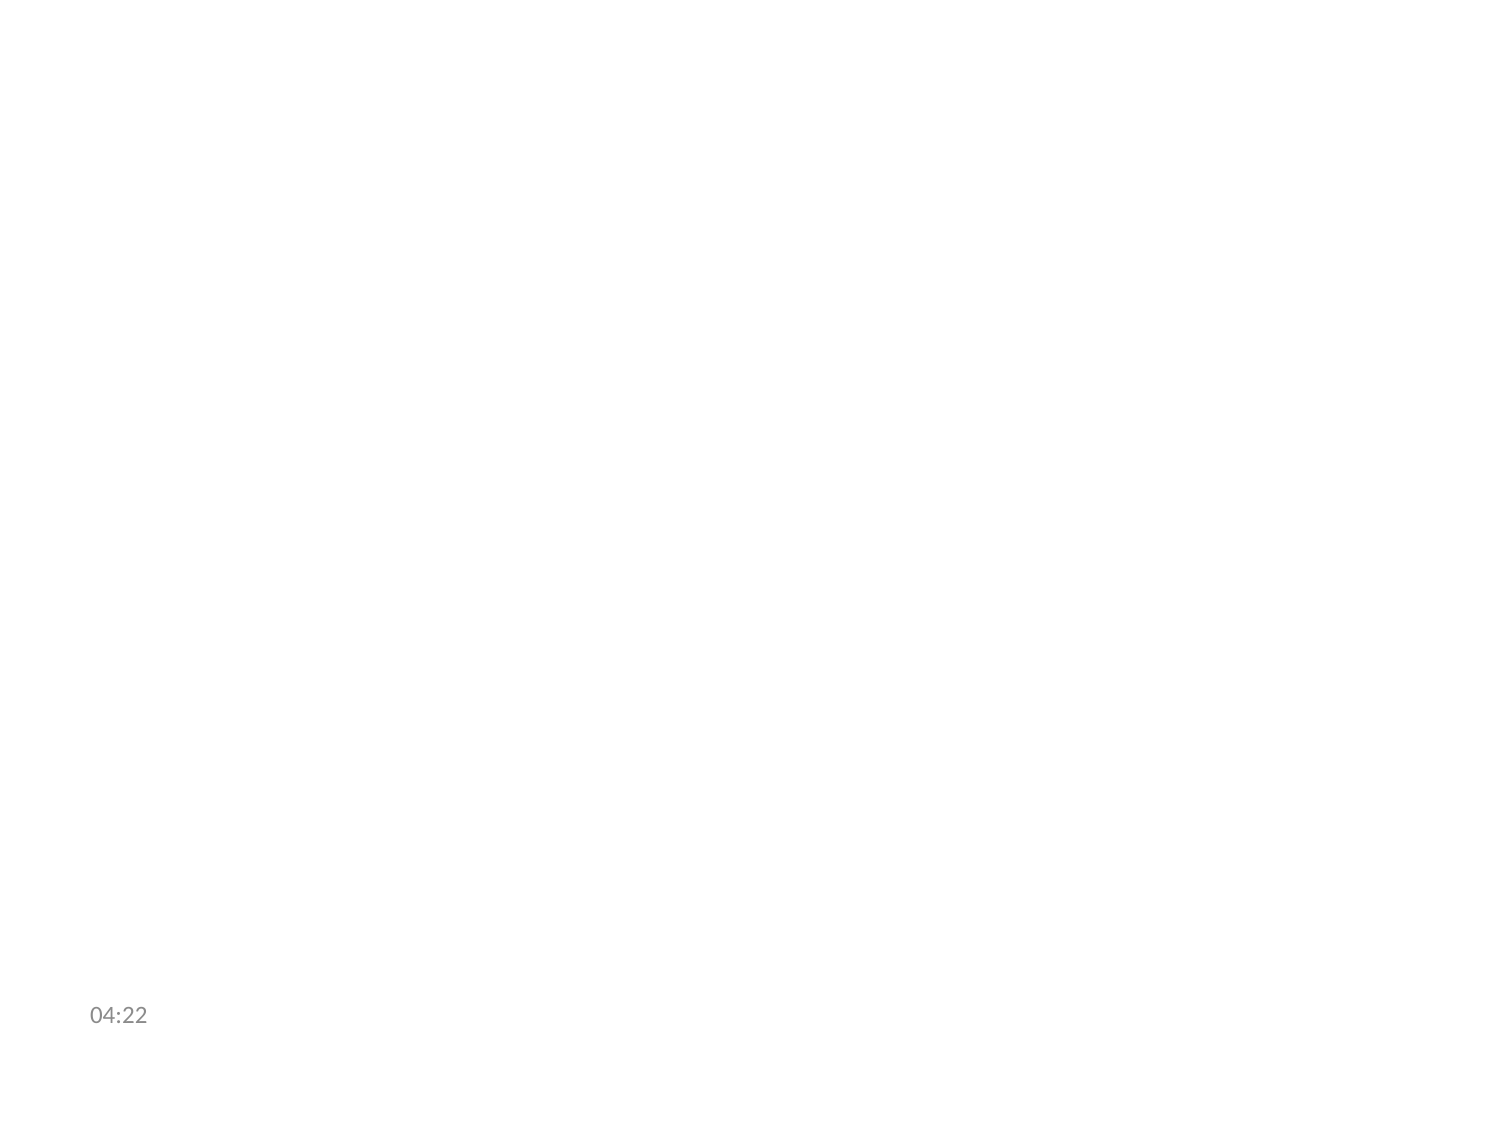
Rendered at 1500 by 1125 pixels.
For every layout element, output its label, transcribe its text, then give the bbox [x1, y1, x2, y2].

text_box 15:35 [75, 983, 425, 1044]
